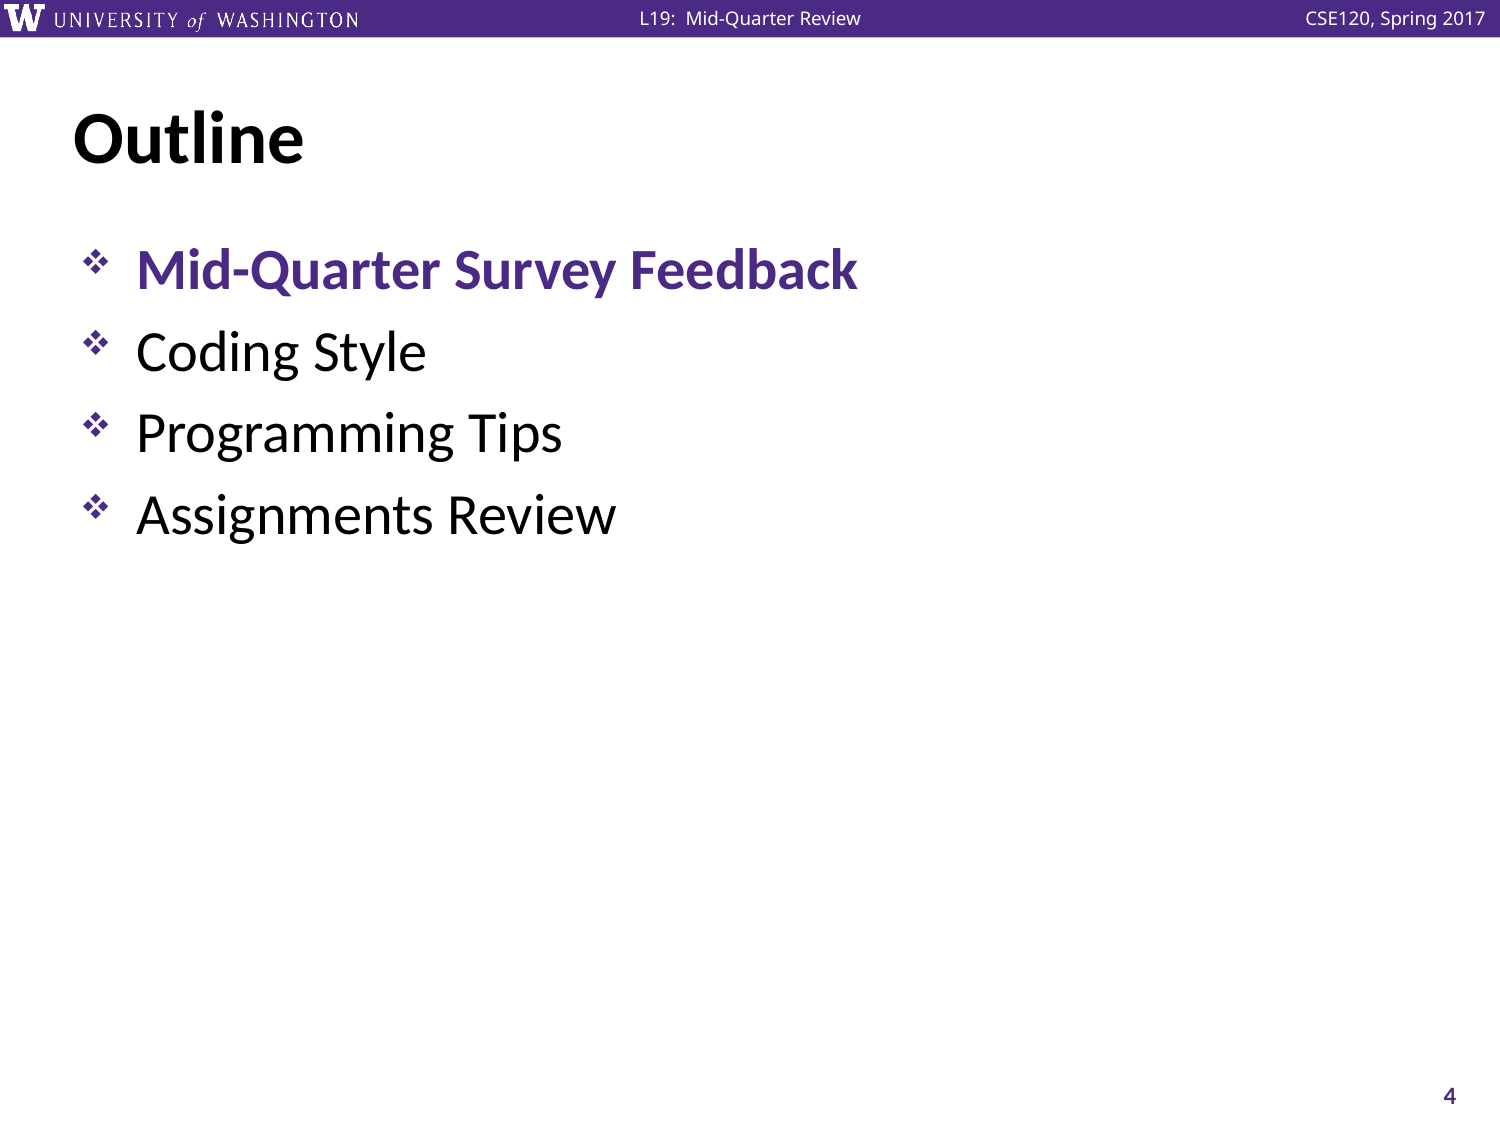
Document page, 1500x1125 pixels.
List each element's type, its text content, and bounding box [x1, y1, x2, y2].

slide_number 4 [1400, 1065, 1500, 1125]
title Outline [58, 71, 1438, 197]
picture [4, 4, 358, 32]
list Mid-Quarter Survey Feedback Coding Style Programming Tips Assignments Review [64, 223, 1438, 1040]
